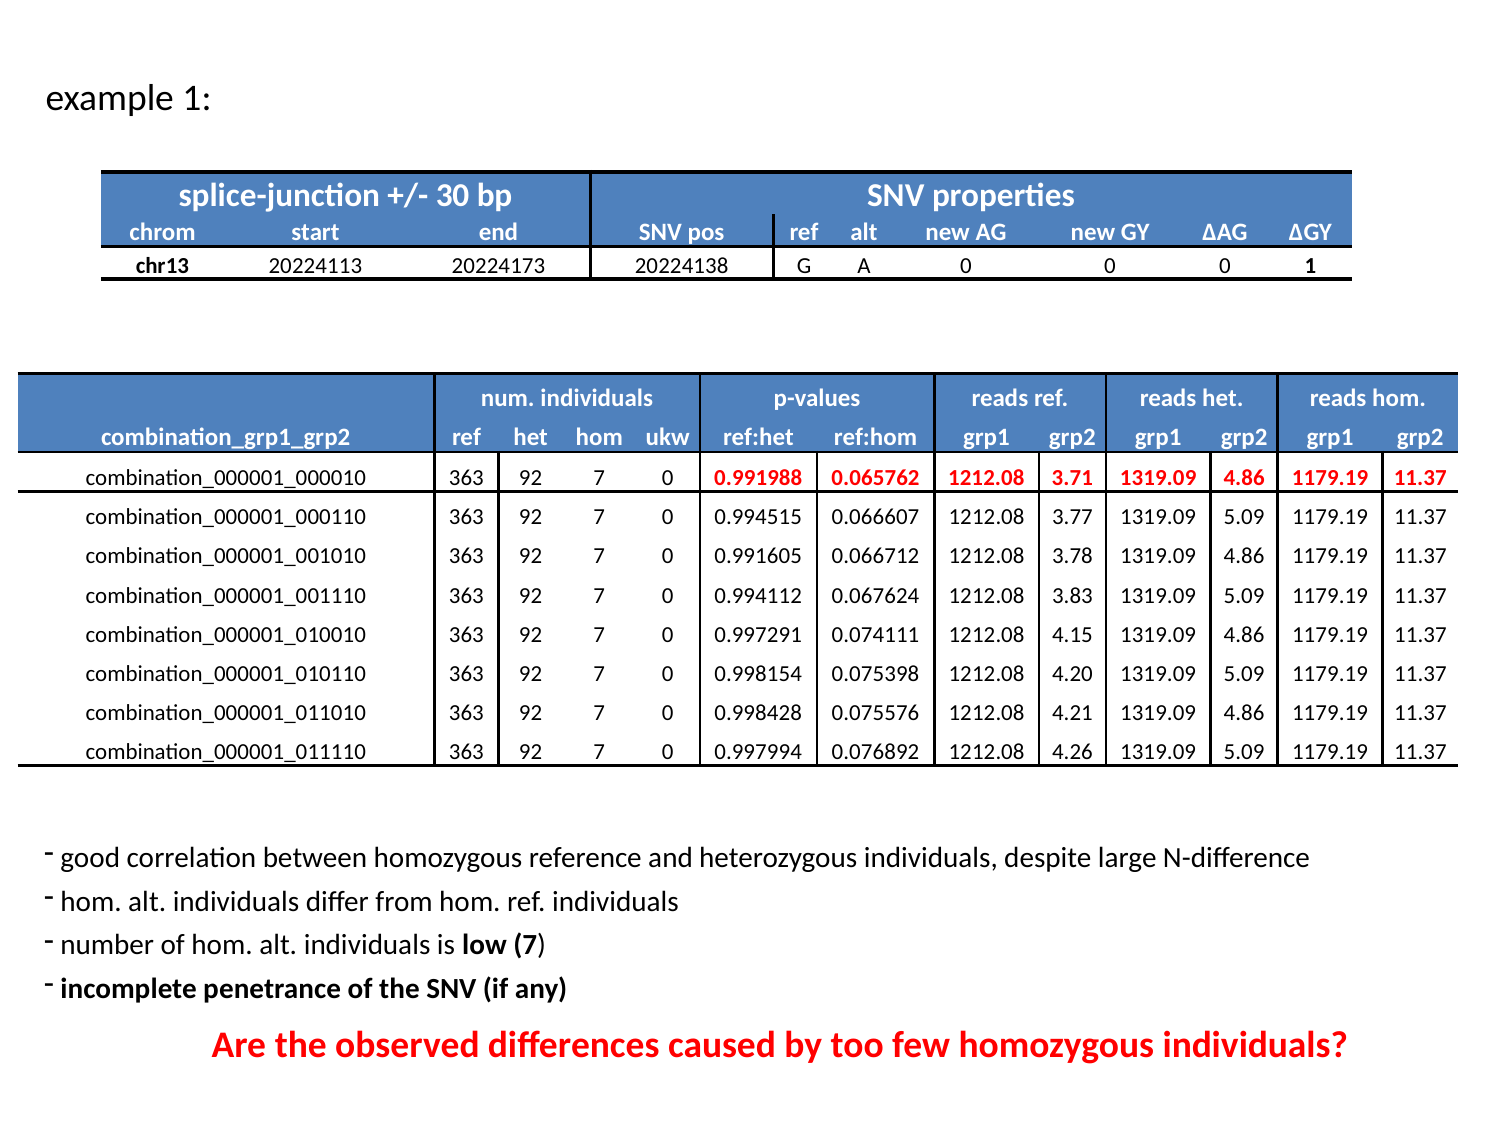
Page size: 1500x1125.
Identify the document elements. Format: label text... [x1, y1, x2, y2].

table_cell 7 [563, 530, 636, 570]
table_cell 0 [893, 248, 1039, 277]
table_cell 0 [636, 648, 699, 687]
table_cell new AG [893, 214, 1039, 245]
table_cell 0 [636, 453, 699, 490]
text_box good correlation between homozygous reference and heterozygous individuals, despite large N-difference hom. alt. individuals differ from hom. ref. individuals number of hom. alt. individuals is low (7) incomplete penetrance of the SNV (if any) [29, 822, 1471, 1012]
table_cell grp1 [936, 413, 1039, 451]
table_cell 1179.19 [1279, 493, 1381, 530]
table_cell 363 [436, 570, 497, 609]
table_cell 1212.08 [936, 687, 1038, 726]
table_cell 363 [436, 530, 497, 570]
table_cell 0.075398 [818, 648, 933, 687]
table_cell 1179.19 [1279, 609, 1381, 648]
table_cell 11.37 [1384, 609, 1458, 648]
table_cell 0.997994 [701, 726, 816, 764]
text_box example 1: [30, 54, 227, 126]
table_cell 4.86 [1212, 453, 1276, 490]
table_cell combination_000001_010010 [18, 609, 433, 648]
table_cell combination_grp1_grp2 [18, 413, 433, 451]
table_cell grp1 [1107, 413, 1211, 451]
table_cell 4.86 [1212, 687, 1276, 726]
table_cell 92 [500, 648, 563, 687]
table_cell SNV pos [592, 214, 772, 245]
table_cell 0.066607 [818, 493, 933, 530]
table_cell 0.076892 [818, 726, 933, 764]
table_cell 1179.19 [1279, 570, 1381, 609]
table_cell 92 [500, 726, 563, 764]
table_header num. individuals [436, 375, 699, 413]
table_cell 7 [563, 570, 636, 609]
table_header p-values [701, 375, 933, 413]
table_cell 11.37 [1384, 570, 1458, 609]
table_cell 1319.09 [1107, 687, 1209, 726]
table_cell 20224113 [224, 248, 407, 277]
table_cell alt [835, 214, 893, 245]
table_header reads ref. [936, 375, 1105, 413]
table_cell 11.37 [1384, 726, 1458, 764]
table_cell A [835, 248, 893, 277]
table_cell ref [775, 214, 835, 245]
table_cell 363 [436, 726, 497, 764]
table_cell 5.09 [1212, 493, 1276, 530]
table_cell 3.83 [1040, 570, 1105, 609]
table_cell 0.998154 [701, 648, 816, 687]
table_cell 0.991605 [701, 530, 816, 570]
table_cell 363 [436, 453, 497, 490]
table_cell 1319.09 [1107, 570, 1209, 609]
table_cell chr13 [101, 248, 224, 277]
table_cell grp2 [1039, 413, 1105, 451]
table_cell 20224138 [592, 248, 772, 277]
table_cell combination_000001_010110 [18, 648, 433, 687]
table_cell 0 [636, 570, 699, 609]
table_cell 20224173 [407, 248, 589, 277]
table_cell 4.86 [1212, 530, 1276, 570]
table_cell 92 [500, 493, 563, 530]
table_cell 0 [636, 726, 699, 764]
table_cell start [224, 214, 407, 245]
table_cell 0.994112 [701, 570, 816, 609]
table_header reads het. [1107, 375, 1276, 413]
table_cell 5.09 [1212, 570, 1276, 609]
table_cell ref:hom [817, 413, 933, 451]
table_cell 11.37 [1384, 687, 1458, 726]
table_cell end [407, 214, 589, 245]
table_cell 0.998428 [701, 687, 816, 726]
table_cell 92 [500, 609, 563, 648]
table_cell grp2 [1383, 413, 1458, 451]
table_cell combination_000001_000010 [18, 453, 433, 490]
table_cell 0 [636, 493, 699, 530]
table_cell 363 [436, 609, 497, 648]
table_cell 363 [436, 648, 497, 687]
table_cell 0 [636, 609, 699, 648]
table_cell 4.20 [1040, 648, 1105, 687]
table_cell 4.86 [1212, 609, 1276, 648]
table_cell 7 [563, 609, 636, 648]
table_cell 1319.09 [1107, 609, 1209, 648]
table_cell ukw [636, 413, 699, 451]
table_cell combination_000001_011110 [18, 726, 433, 764]
table_cell combination_000001_001110 [18, 570, 433, 609]
table_cell 92 [500, 570, 563, 609]
table_cell grp2 [1211, 413, 1276, 451]
table_cell 1212.08 [936, 493, 1038, 530]
table_cell chrom [101, 214, 224, 245]
table_cell 1 [1269, 248, 1352, 277]
table_cell ΔAG [1181, 214, 1269, 245]
table_cell 0.994515 [701, 493, 816, 530]
text_box Are the observed differences caused by too few homozygous individuals? [135, 1012, 1365, 1073]
table_cell combination_000001_001010 [18, 530, 433, 570]
table_cell combination_000001_011010 [18, 687, 433, 726]
table_cell 1179.19 [1279, 453, 1381, 490]
table_cell 92 [500, 530, 563, 570]
table_header reads hom. [1279, 375, 1458, 413]
table_cell 0.997291 [701, 609, 816, 648]
table_cell 92 [500, 687, 563, 726]
table_cell 0.067624 [818, 570, 933, 609]
table_cell 1179.19 [1279, 687, 1381, 726]
table_cell 11.37 [1384, 493, 1458, 530]
table_cell 5.09 [1212, 648, 1276, 687]
table_cell 0 [636, 530, 699, 570]
table_cell 1179.19 [1279, 726, 1381, 764]
table_cell 1319.09 [1107, 453, 1209, 490]
table_cell hom [563, 413, 636, 451]
table_cell 3.71 [1040, 453, 1105, 490]
table_cell 7 [563, 648, 636, 687]
table_cell grp1 [1279, 413, 1383, 451]
table_cell 1212.08 [936, 570, 1038, 609]
table_cell G [775, 248, 835, 277]
table_cell 7 [563, 726, 636, 764]
table_cell 1212.08 [936, 530, 1038, 570]
table_cell 4.15 [1040, 609, 1105, 648]
table_cell 4.21 [1040, 687, 1105, 726]
table_cell 11.37 [1384, 648, 1458, 687]
table_cell 363 [436, 493, 497, 530]
table_cell 0 [636, 687, 699, 726]
table_cell 7 [563, 453, 636, 490]
table_cell ref [436, 413, 499, 451]
table_cell 1319.09 [1107, 493, 1209, 530]
table_cell ΔGY [1269, 214, 1352, 245]
table_cell 0.991988 [701, 453, 816, 490]
table_cell het [499, 413, 563, 451]
table_cell 1319.09 [1107, 648, 1209, 687]
table_cell 11.37 [1384, 453, 1458, 490]
table_cell 5.09 [1212, 726, 1276, 764]
table_cell 1212.08 [936, 453, 1038, 490]
table_header SNV properties [592, 174, 1352, 214]
table_cell 0 [1181, 248, 1269, 277]
table_cell combination_000001_000110 [18, 493, 433, 530]
table_cell 1212.08 [936, 726, 1038, 764]
table_cell ref:het [701, 413, 817, 451]
table_header splice-junction +/- 30 bp [101, 174, 589, 214]
table_cell 0.066712 [818, 530, 933, 570]
table_cell 7 [563, 687, 636, 726]
table_cell 0.074111 [818, 609, 933, 648]
table_cell 7 [563, 493, 636, 530]
table_cell 363 [436, 687, 497, 726]
table_cell new GY [1039, 214, 1181, 245]
table_cell 1179.19 [1279, 648, 1381, 687]
table_cell 92 [500, 453, 563, 490]
table_cell 4.26 [1040, 726, 1105, 764]
table_cell 0.065762 [818, 453, 933, 490]
table_cell 3.77 [1040, 493, 1105, 530]
table_cell 1319.09 [1107, 530, 1209, 570]
table_cell 0.075576 [818, 687, 933, 726]
table_cell 1212.08 [936, 648, 1038, 687]
table_cell 1179.19 [1279, 530, 1381, 570]
table_cell 11.37 [1384, 530, 1458, 570]
table_header [18, 375, 433, 413]
table_cell 1212.08 [936, 609, 1038, 648]
table_cell 1319.09 [1107, 726, 1209, 764]
table_cell 3.78 [1040, 530, 1105, 570]
table_cell 0 [1039, 248, 1181, 277]
